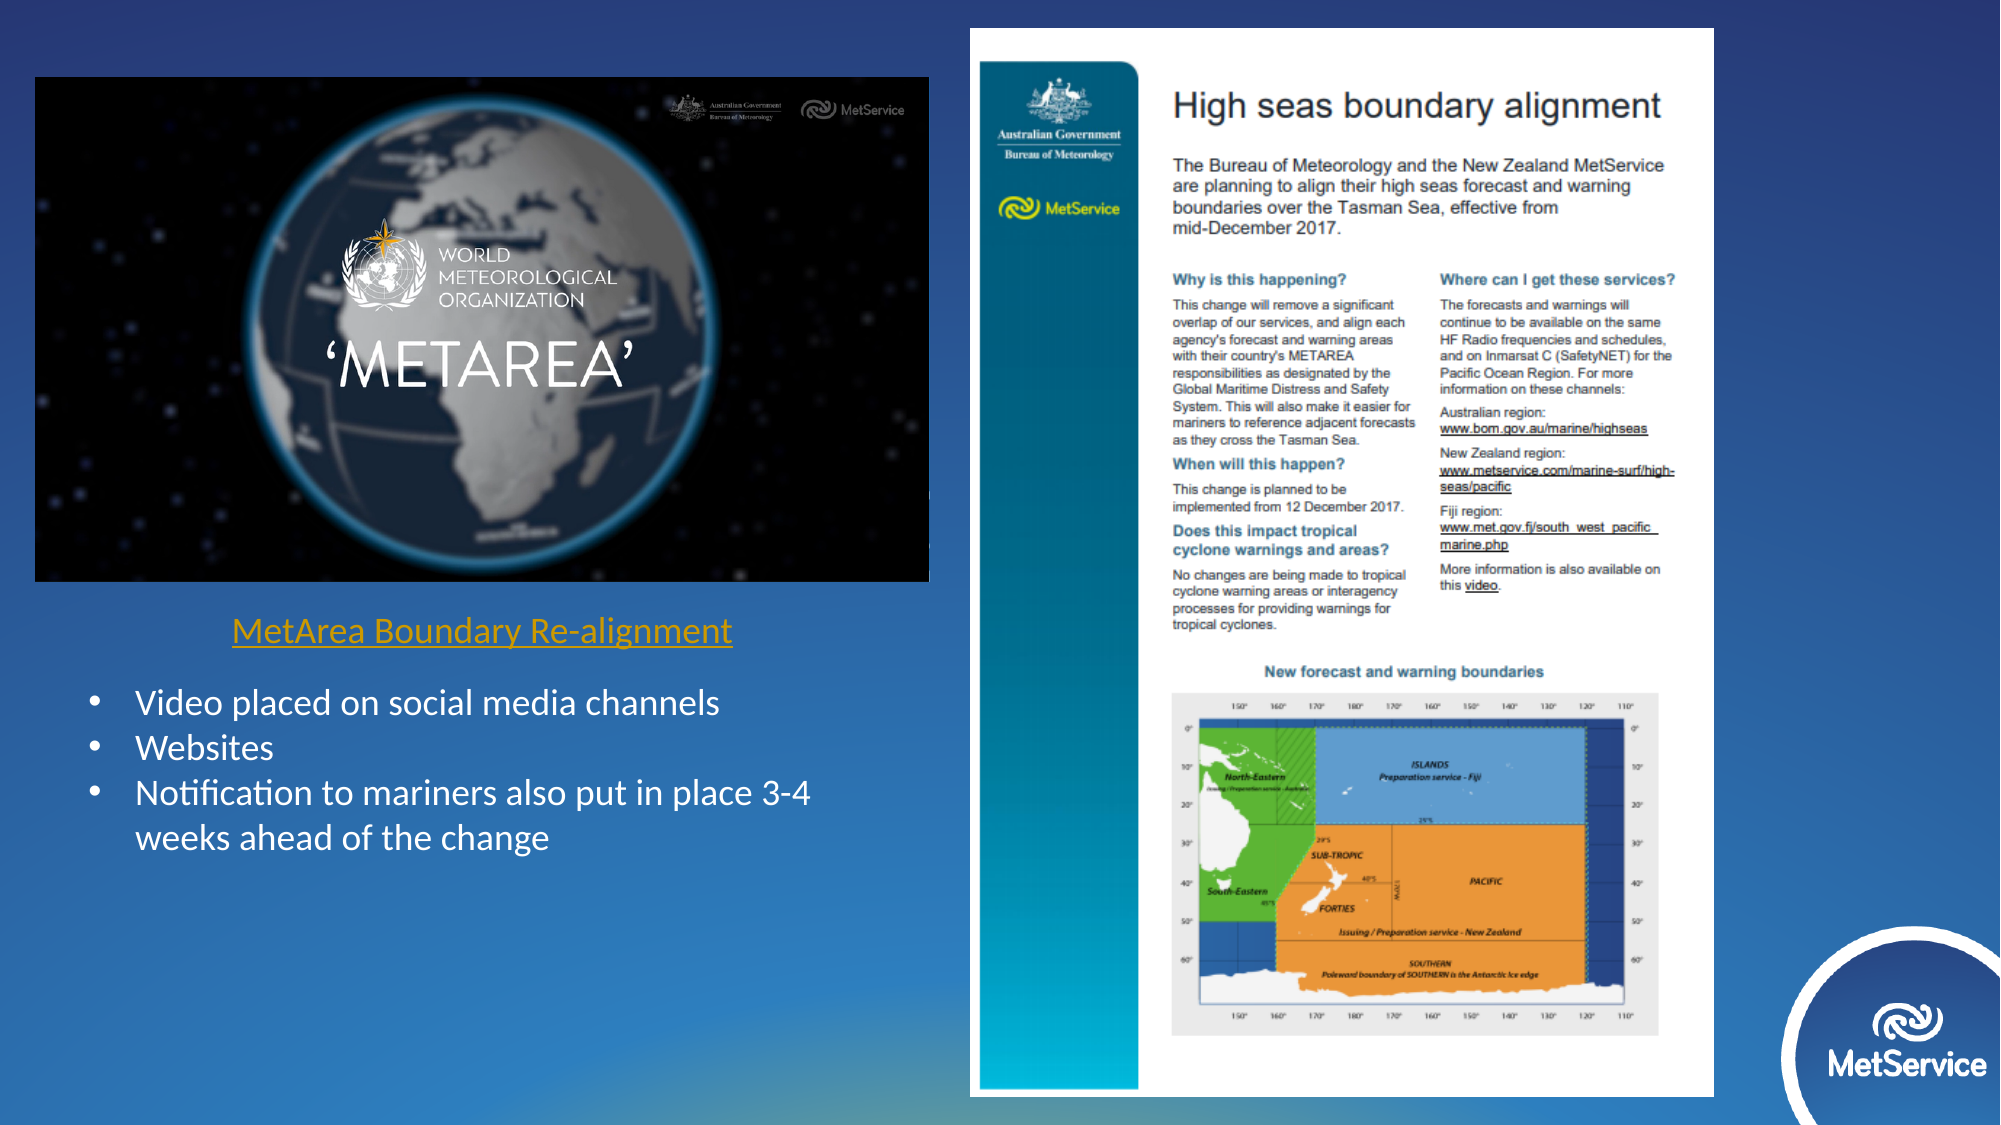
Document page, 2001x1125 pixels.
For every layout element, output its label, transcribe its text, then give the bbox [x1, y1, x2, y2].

text_box Video placed on social media channels Websites Notification to mariners also put in place 3-4 weeks ahead of the change [73, 670, 871, 911]
text_box MetArea Boundary Re-alignment [110, 598, 855, 659]
picture [0, 0, 2000, 1125]
